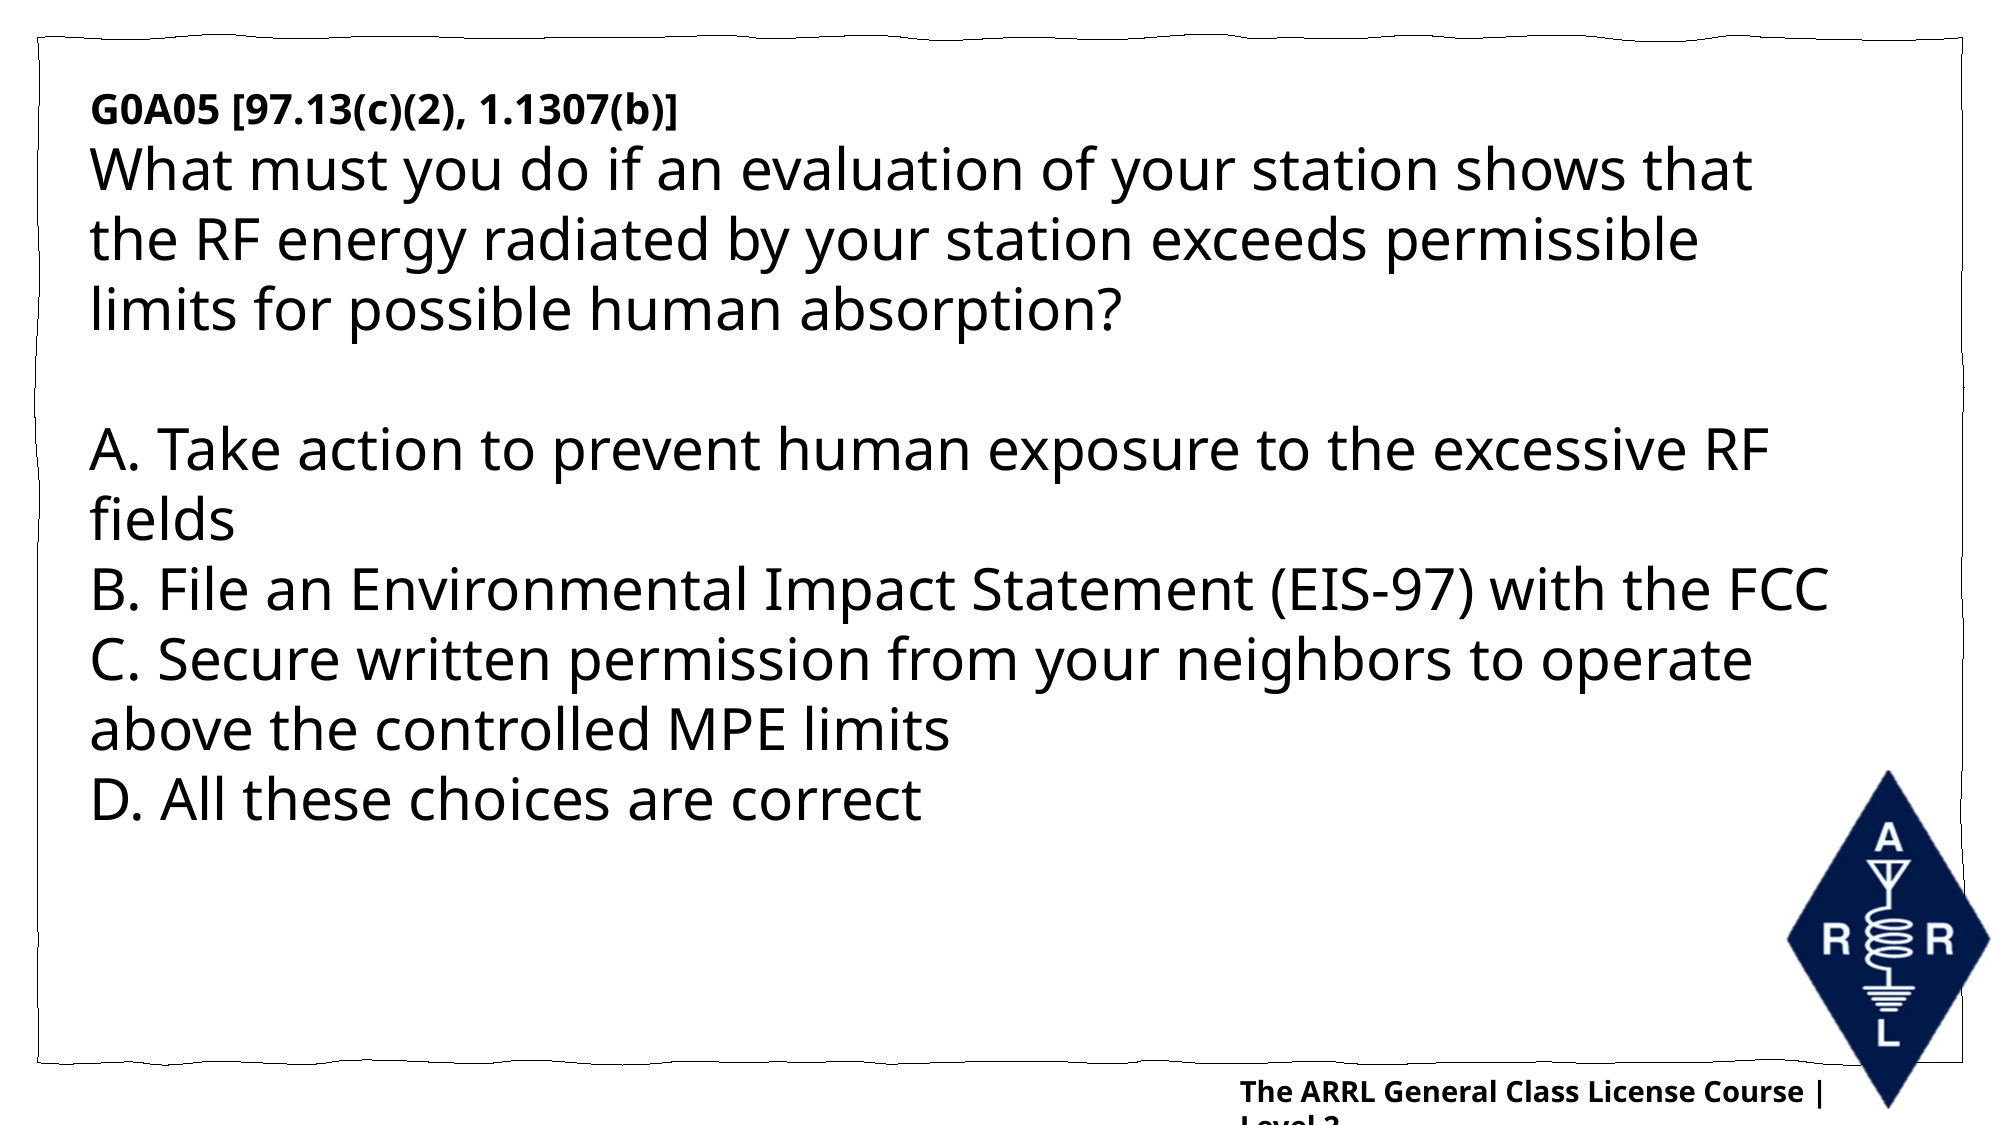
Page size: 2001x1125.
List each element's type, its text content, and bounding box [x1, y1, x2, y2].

picture [1773, 752, 1999, 1125]
text_box G0A05 [97.13(c)(2), 1.1307(b)] What must you do if an evaluation of your station shows that the RF energy radiated by your station exceeds permissible limits for possible human absorption? A. Take action to prevent human exposure to the excessive RF fields B. File an Environmental Impact Statement (EIS-97) with the FCC C. Secure written permission from your neighbors to operate above the controlled MPE limits D. All these choices are correct [75, 75, 1850, 840]
